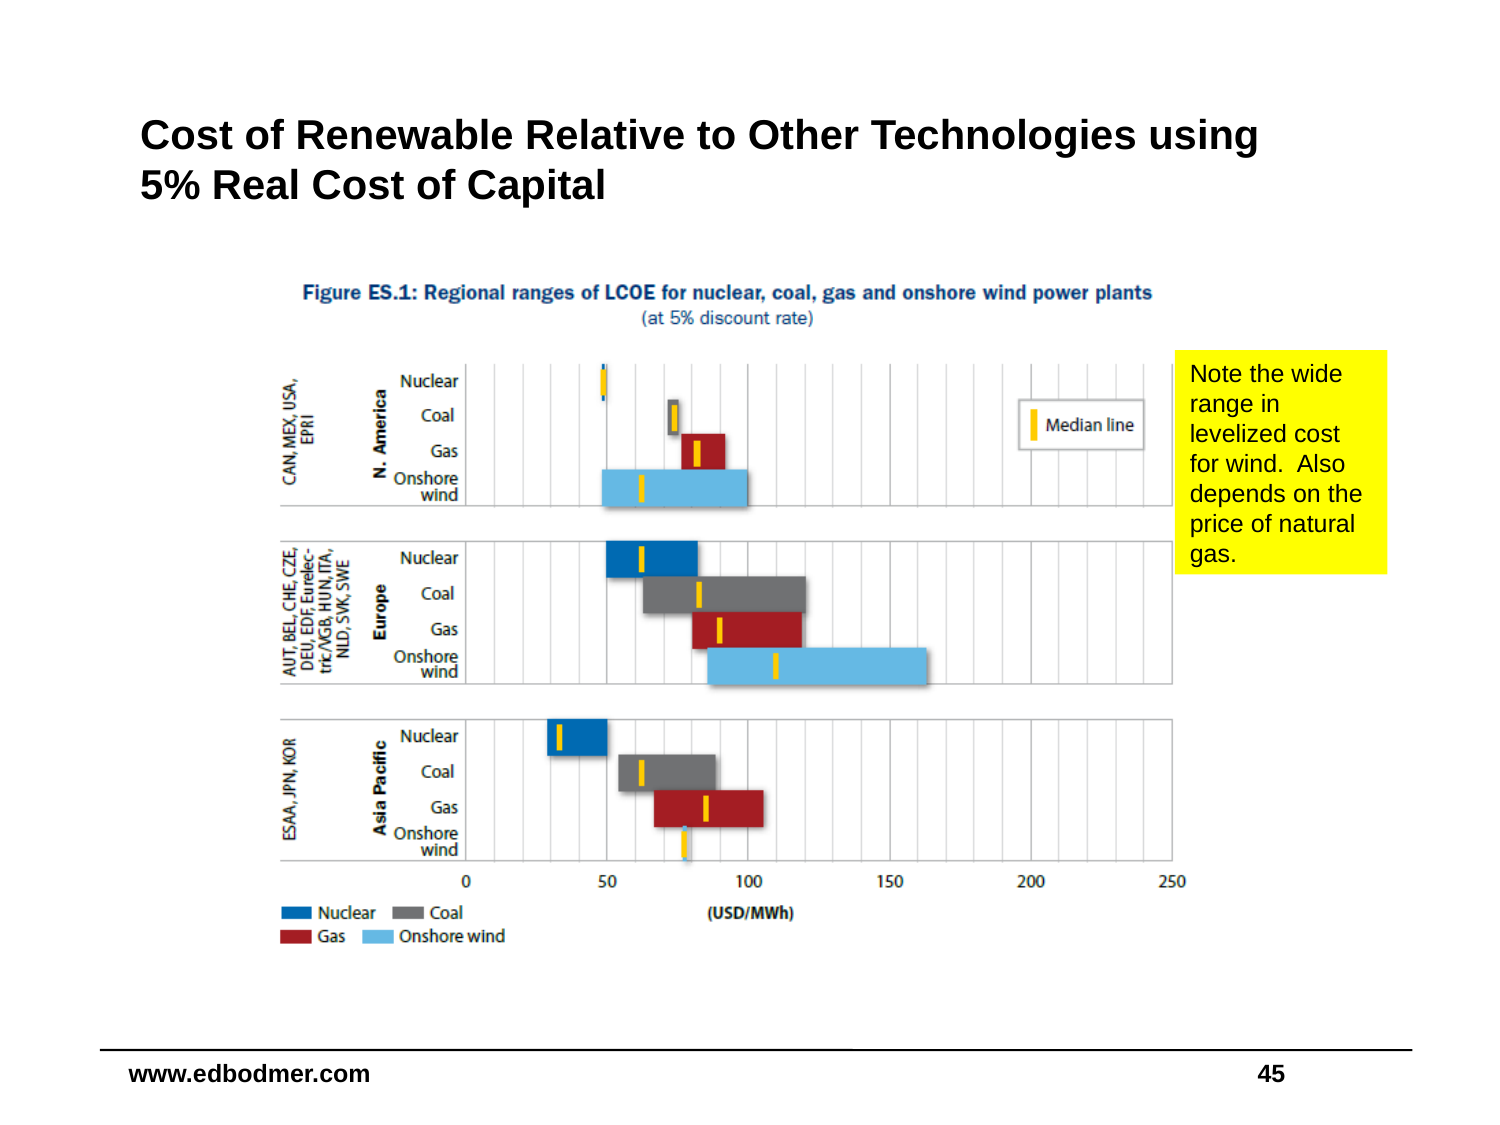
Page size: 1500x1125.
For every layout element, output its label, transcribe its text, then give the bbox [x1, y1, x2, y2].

title Cost of Renewable Relative to Other Technologies using 5% Real Cost of Capital [124, 99, 1288, 226]
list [241, 249, 1258, 1001]
text_box Note the wide range in levelized cost for wind. Also depends on the price of natural gas. [1262, 350, 1388, 575]
